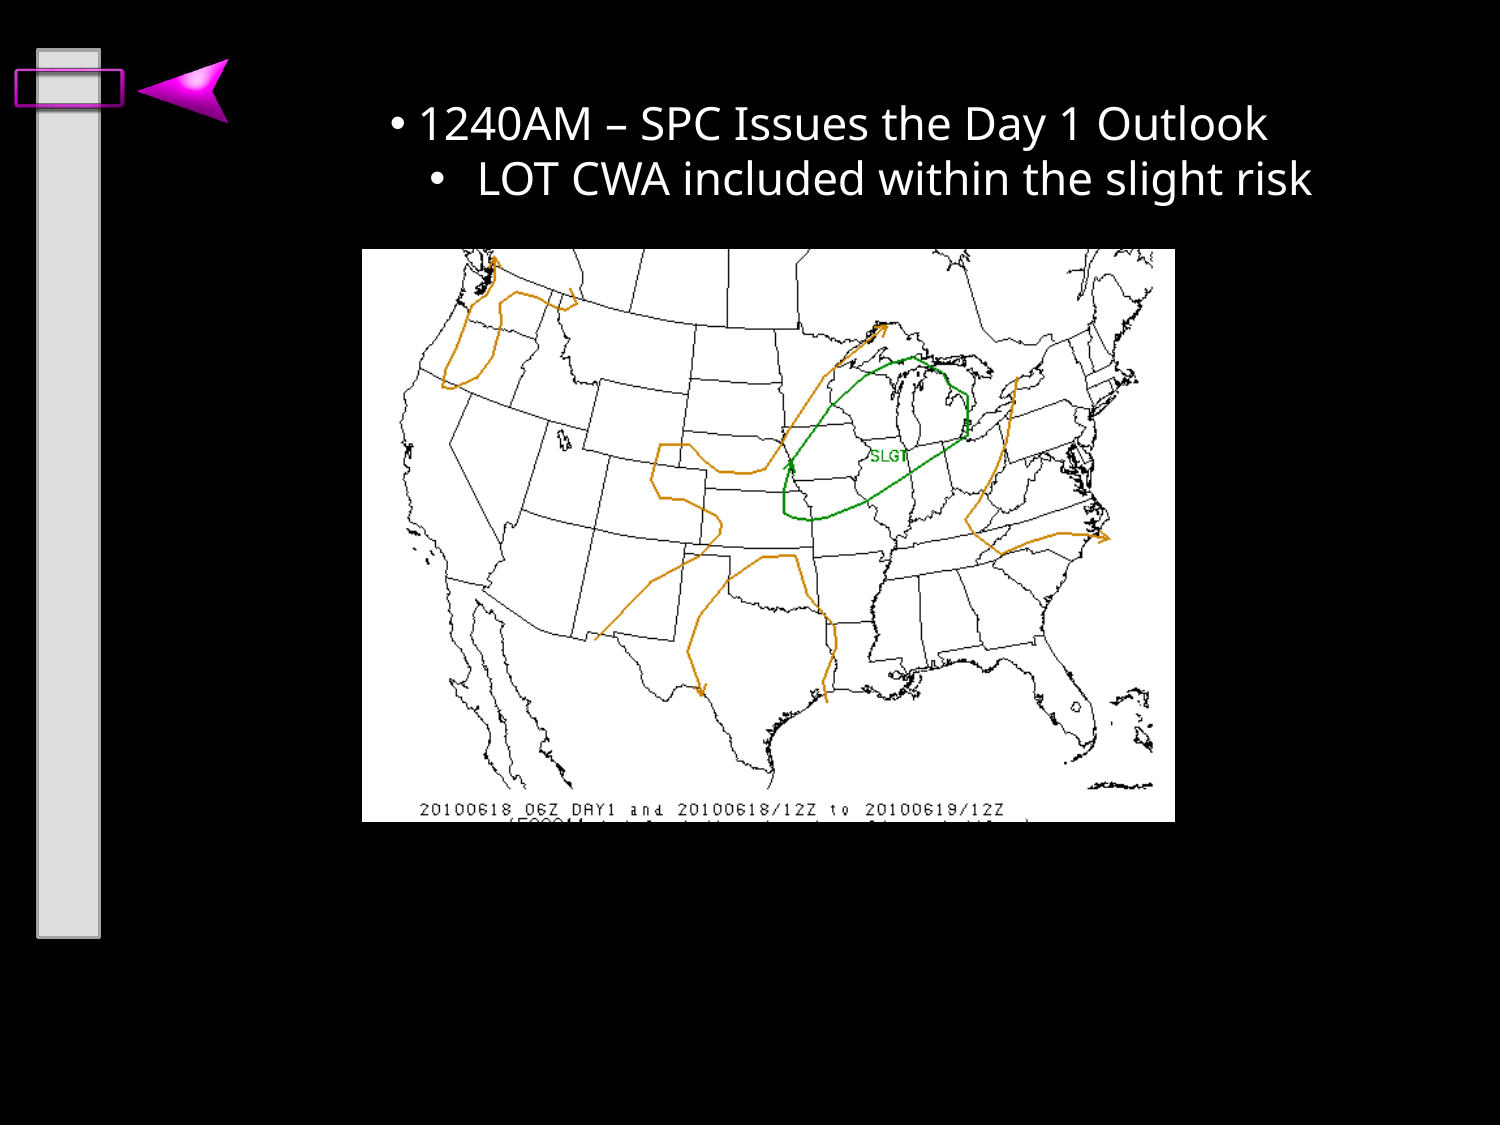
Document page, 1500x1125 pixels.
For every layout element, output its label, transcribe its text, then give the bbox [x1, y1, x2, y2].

text_box [36, 48, 101, 61]
picture [0, 37, 243, 151]
text_box 1240AM – SPC Issues the Day 1 Outlook LOT CWA included within the slight risk [375, 87, 1463, 258]
picture [362, 249, 1176, 822]
text_box [36, 124, 101, 939]
